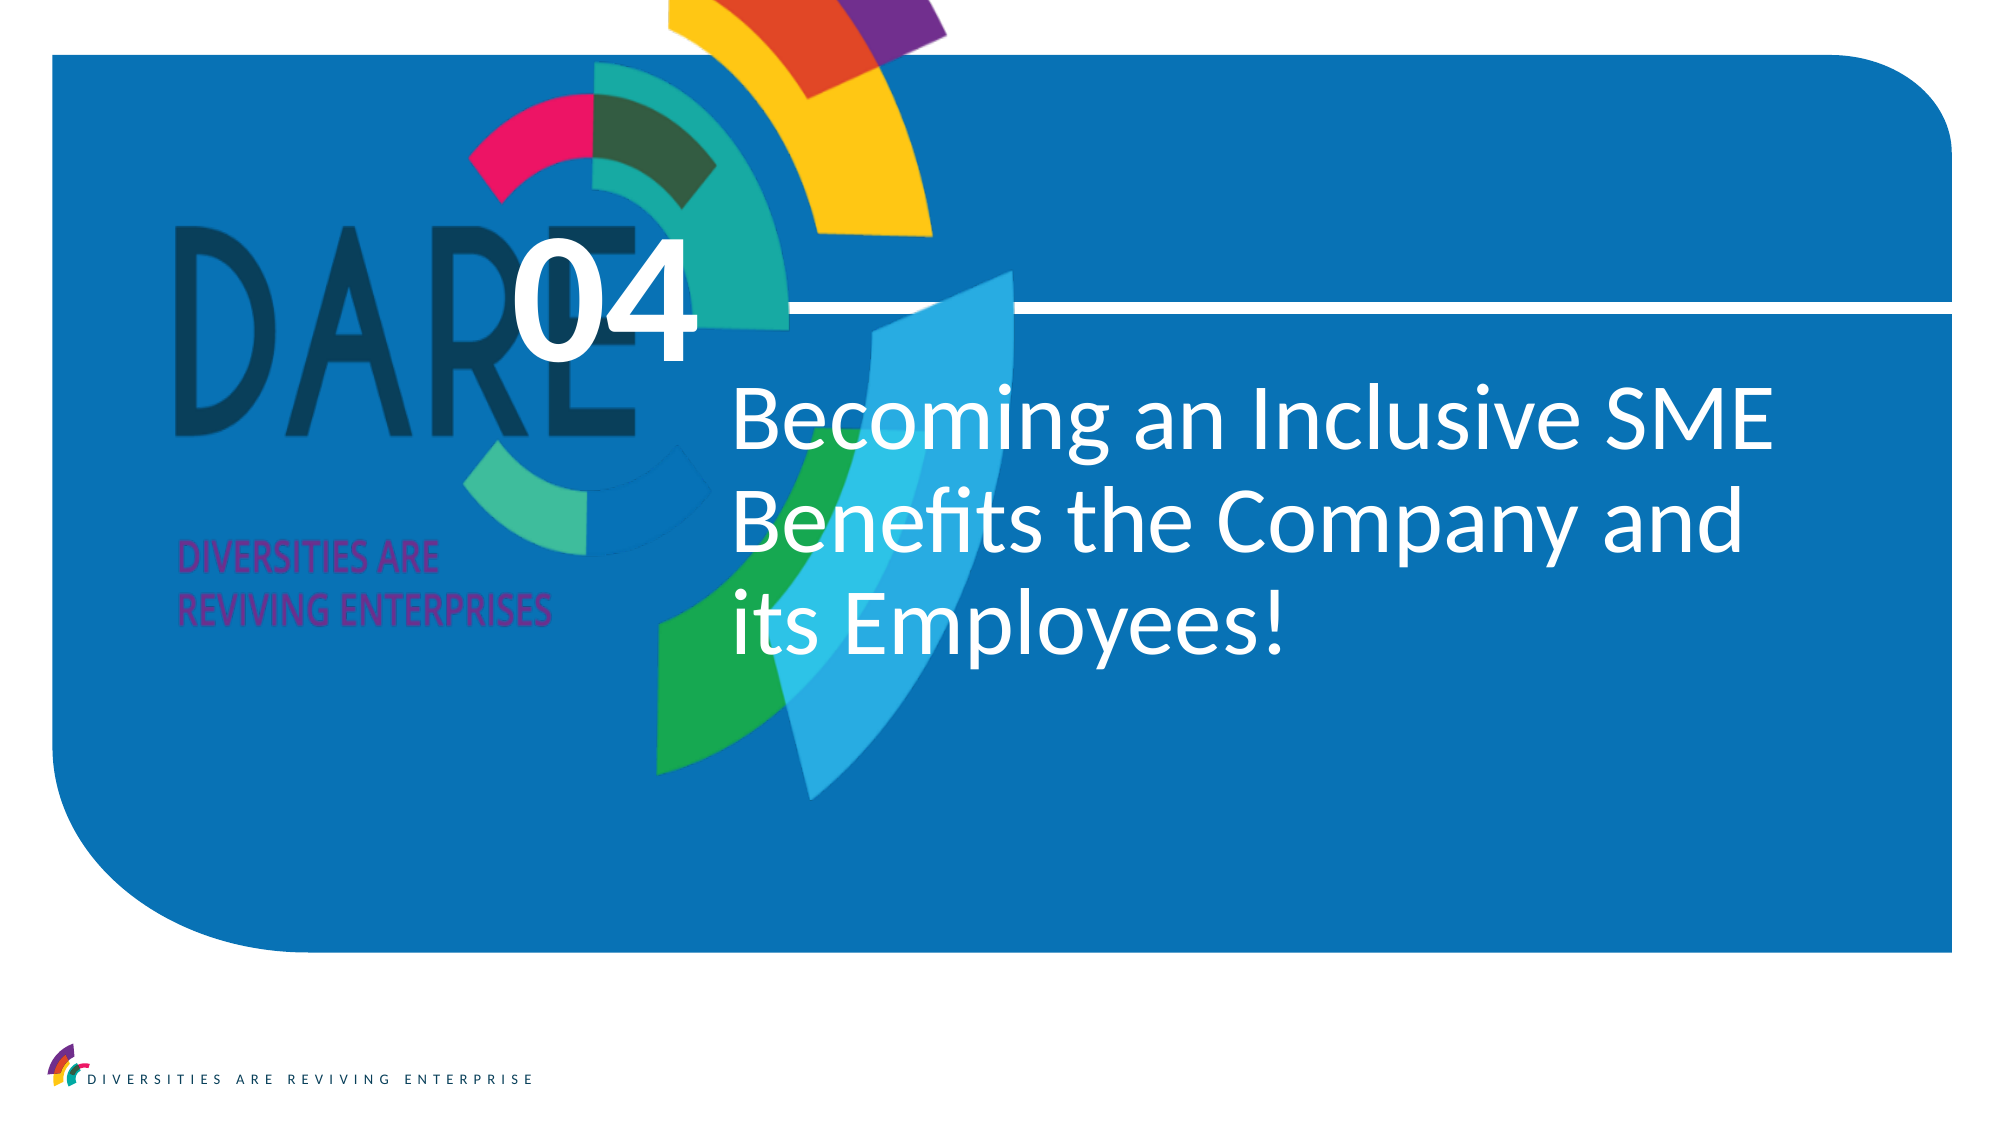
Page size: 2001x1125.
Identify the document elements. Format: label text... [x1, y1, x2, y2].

picture [24, 0, 1166, 987]
list 04 [496, 191, 836, 288]
list Becoming an Inclusive SME Benefits the Company and its Employees! [715, 360, 1793, 717]
